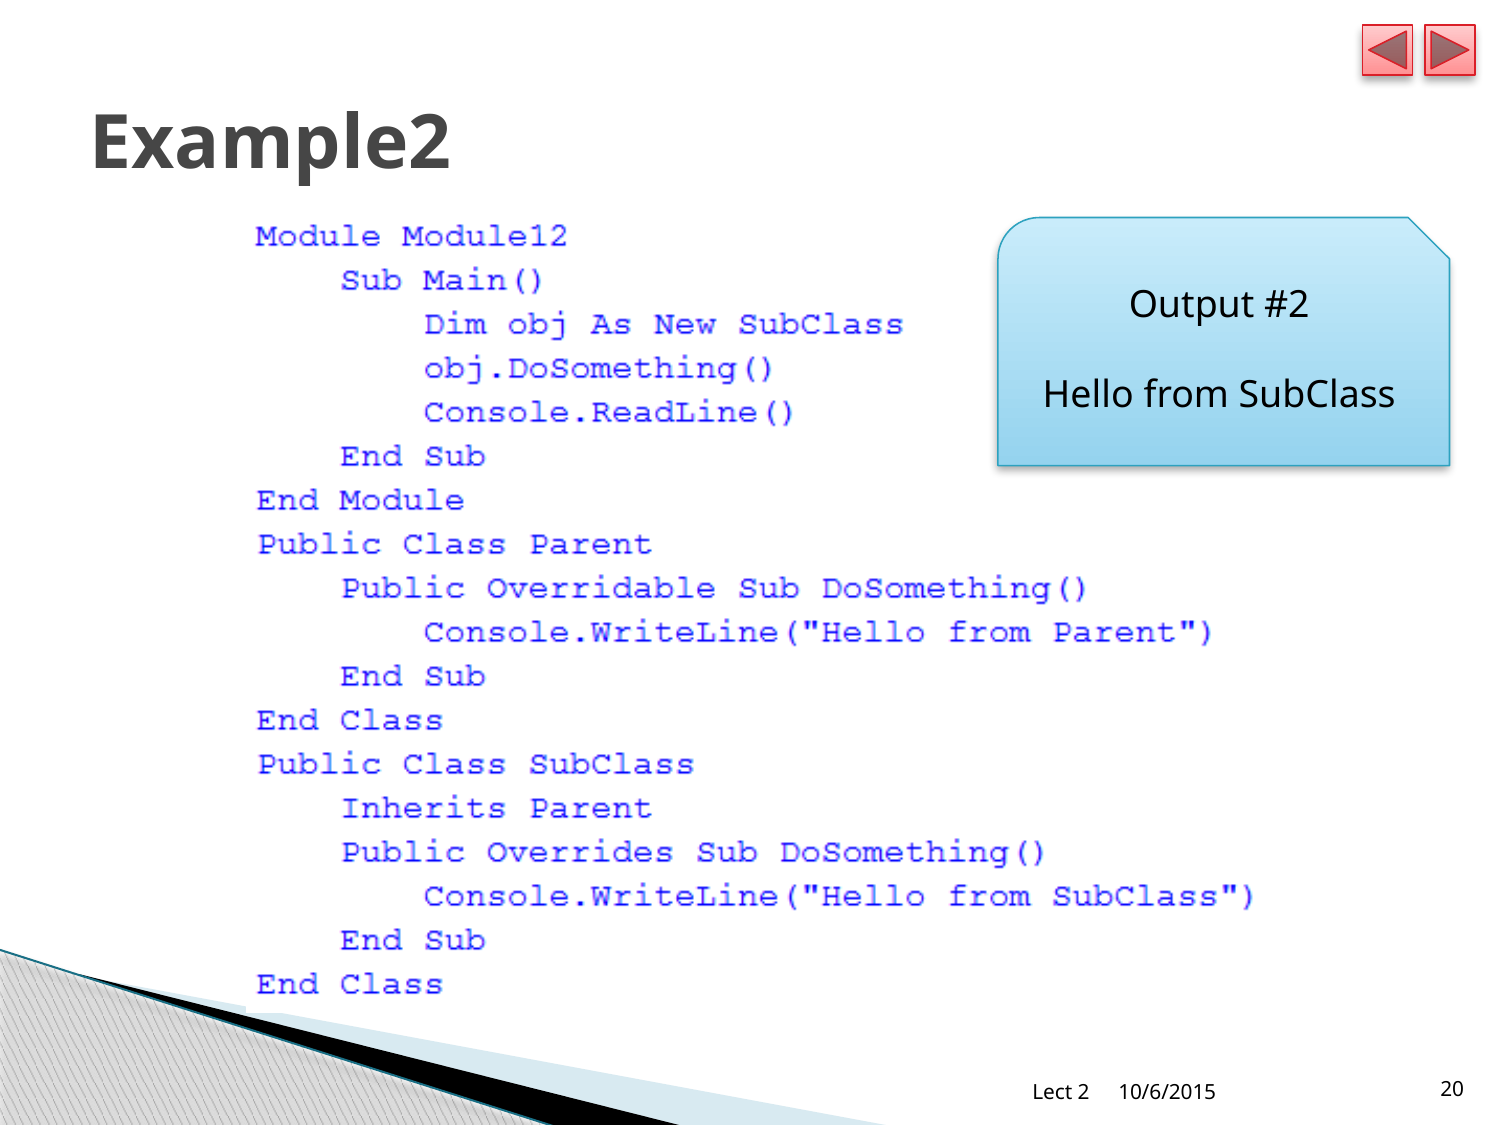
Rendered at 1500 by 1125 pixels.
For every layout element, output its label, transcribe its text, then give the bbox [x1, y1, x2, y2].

title Example2 [75, 45, 1425, 233]
picture [246, 219, 1282, 1013]
text_box Output #2 Hello from SubClass [1025, 216, 1451, 467]
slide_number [1105, 1051, 1418, 1112]
slide_number 20 [1418, 1051, 1479, 1112]
footer Lect 2 [650, 1051, 1105, 1112]
